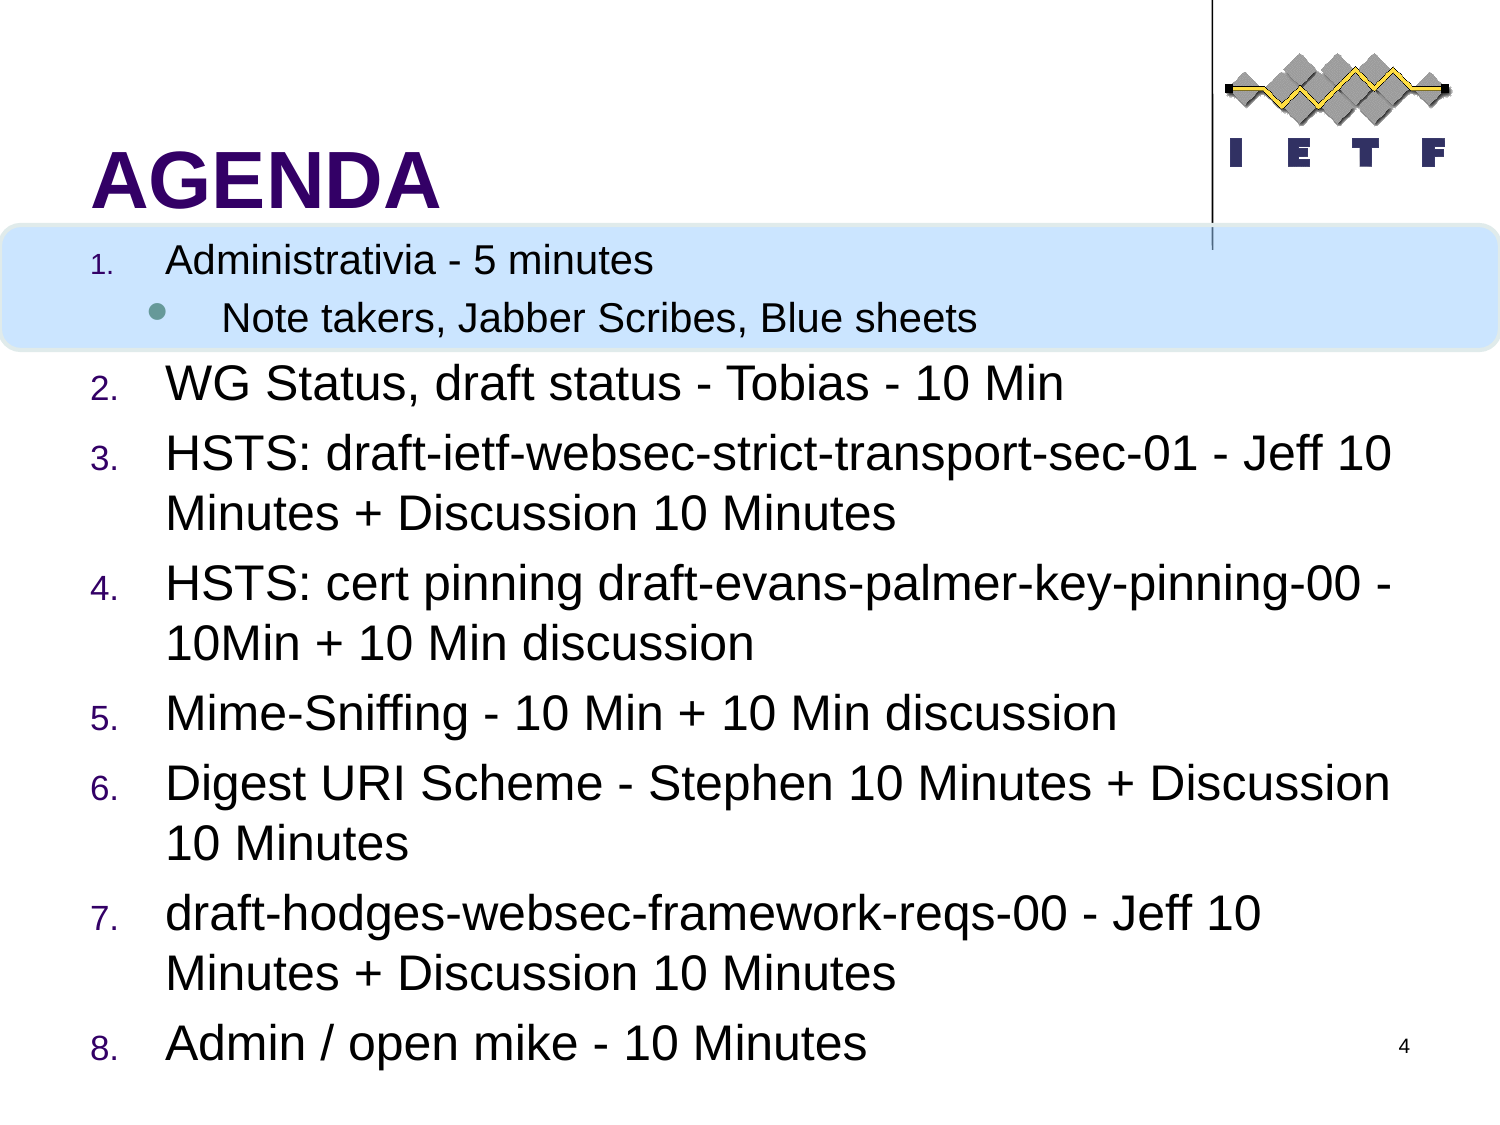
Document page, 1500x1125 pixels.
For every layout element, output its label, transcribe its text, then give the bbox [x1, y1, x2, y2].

title AGENDA [74, 19, 1201, 222]
slide_number 4 [1074, 1024, 1426, 1101]
text_box [0, 222, 1500, 353]
picture [1212, 37, 1463, 181]
list Administrativia - 5 minutes Note takers, Jabber Scribes, Blue sheets WG Status, draft status - Tobias - 10 Min HSTS: draft-ietf-websec-strict-transport-sec-01 - Jeff 10 Minutes + Discussion 10 Minutes HSTS: cert pinning draft-evans-palmer-key-pinning-00 - 10Min + 10 Min discussion Mime-Sniffing - 10 Min + 10 Min discussion Digest URI Scheme - Stephen 10 Minutes + Discussion 10 Minutes draft-hodges-websec-framework-reqs-00 - Jeff 10 Minutes + Discussion 10 Minutes Admin / open mike - 10 Minutes [74, 224, 1426, 1125]
